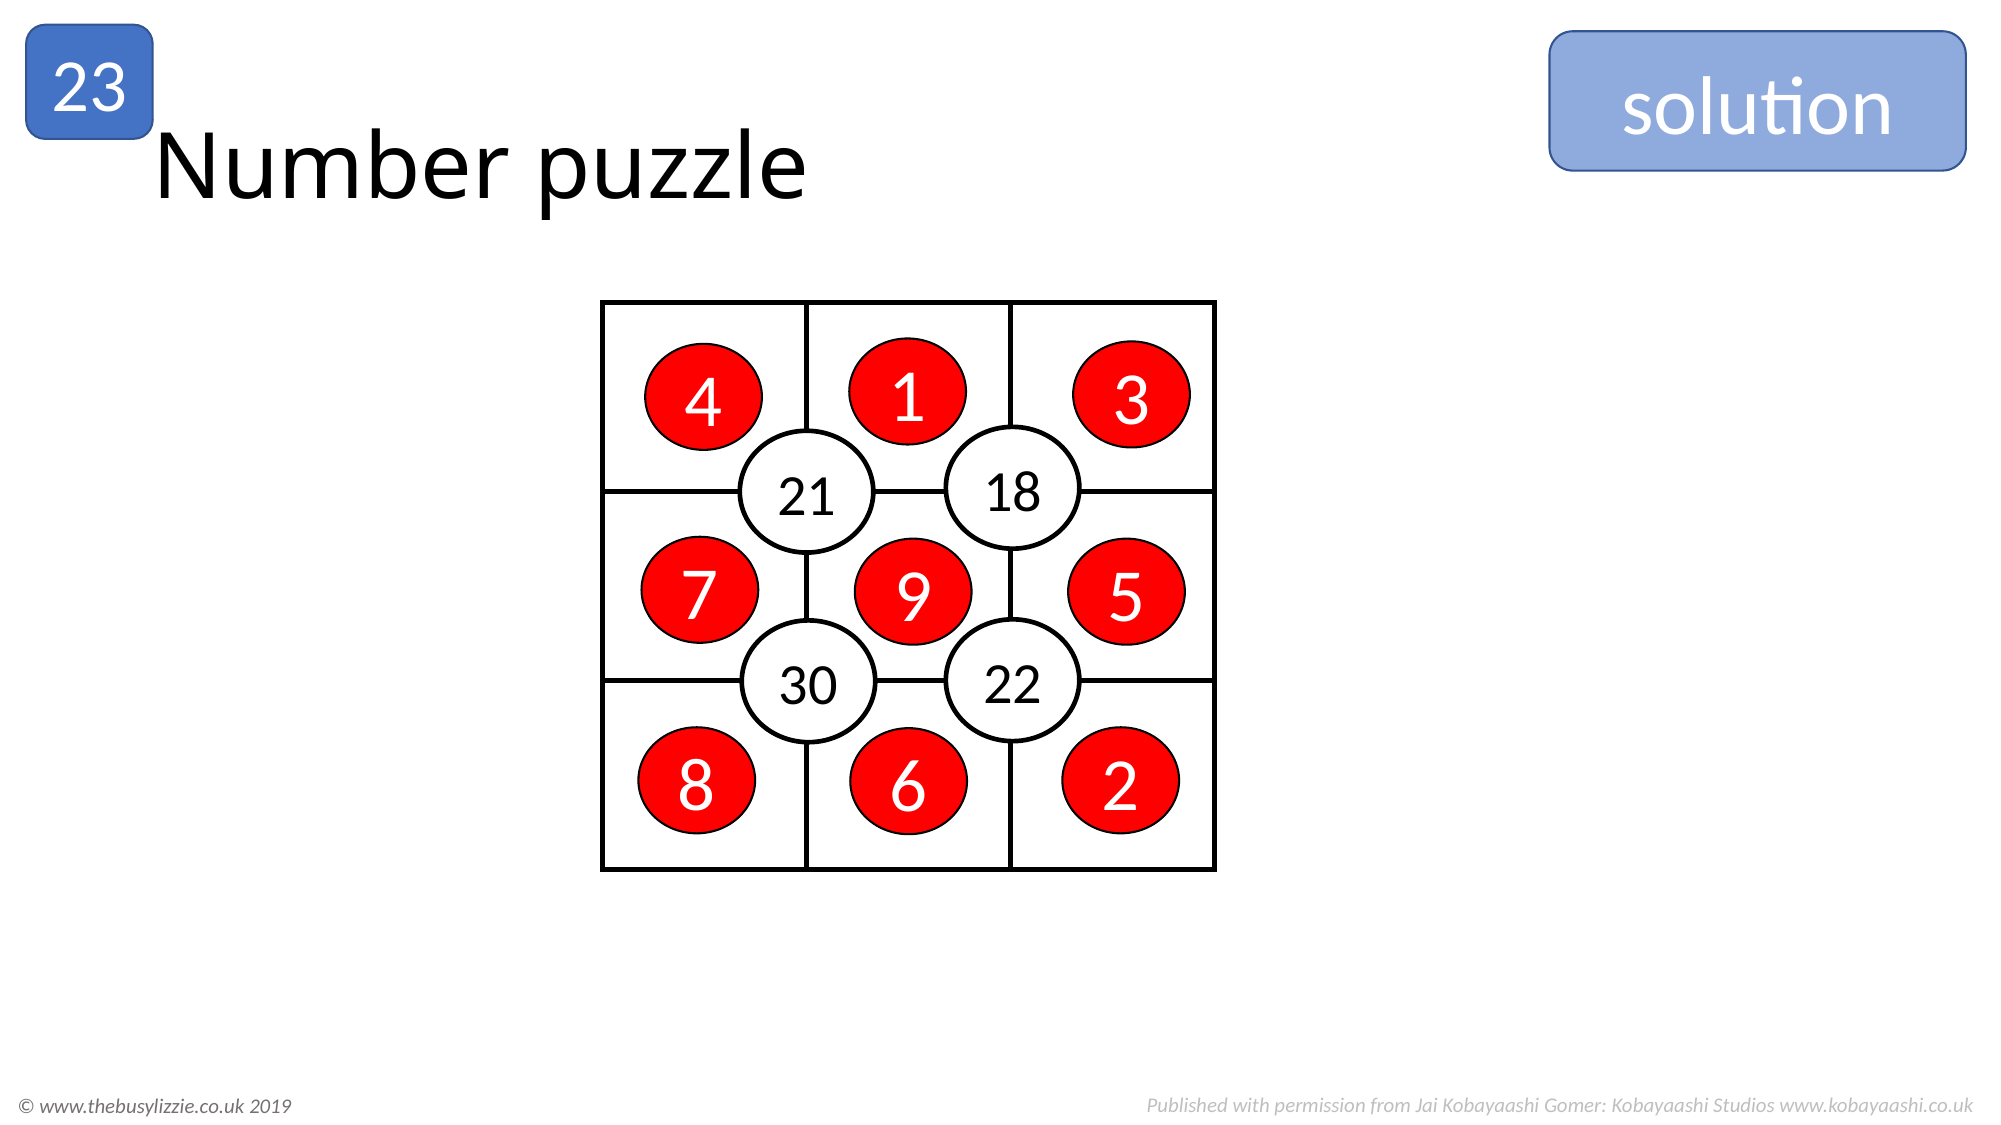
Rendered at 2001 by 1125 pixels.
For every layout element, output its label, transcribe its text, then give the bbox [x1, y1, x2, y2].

title Number puzzle [137, 59, 1863, 278]
text_box © www.thebusylizzie.co.uk 2019 [2, 1085, 311, 1125]
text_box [602, 302, 1215, 870]
text_box solution [1548, 30, 1967, 172]
text_box 23 [25, 23, 154, 140]
text_box Published with permission from Jai Kobayaashi Gomer: Kobayaashi Studios www.kobayaashi.co.uk [1131, 1084, 2000, 1125]
